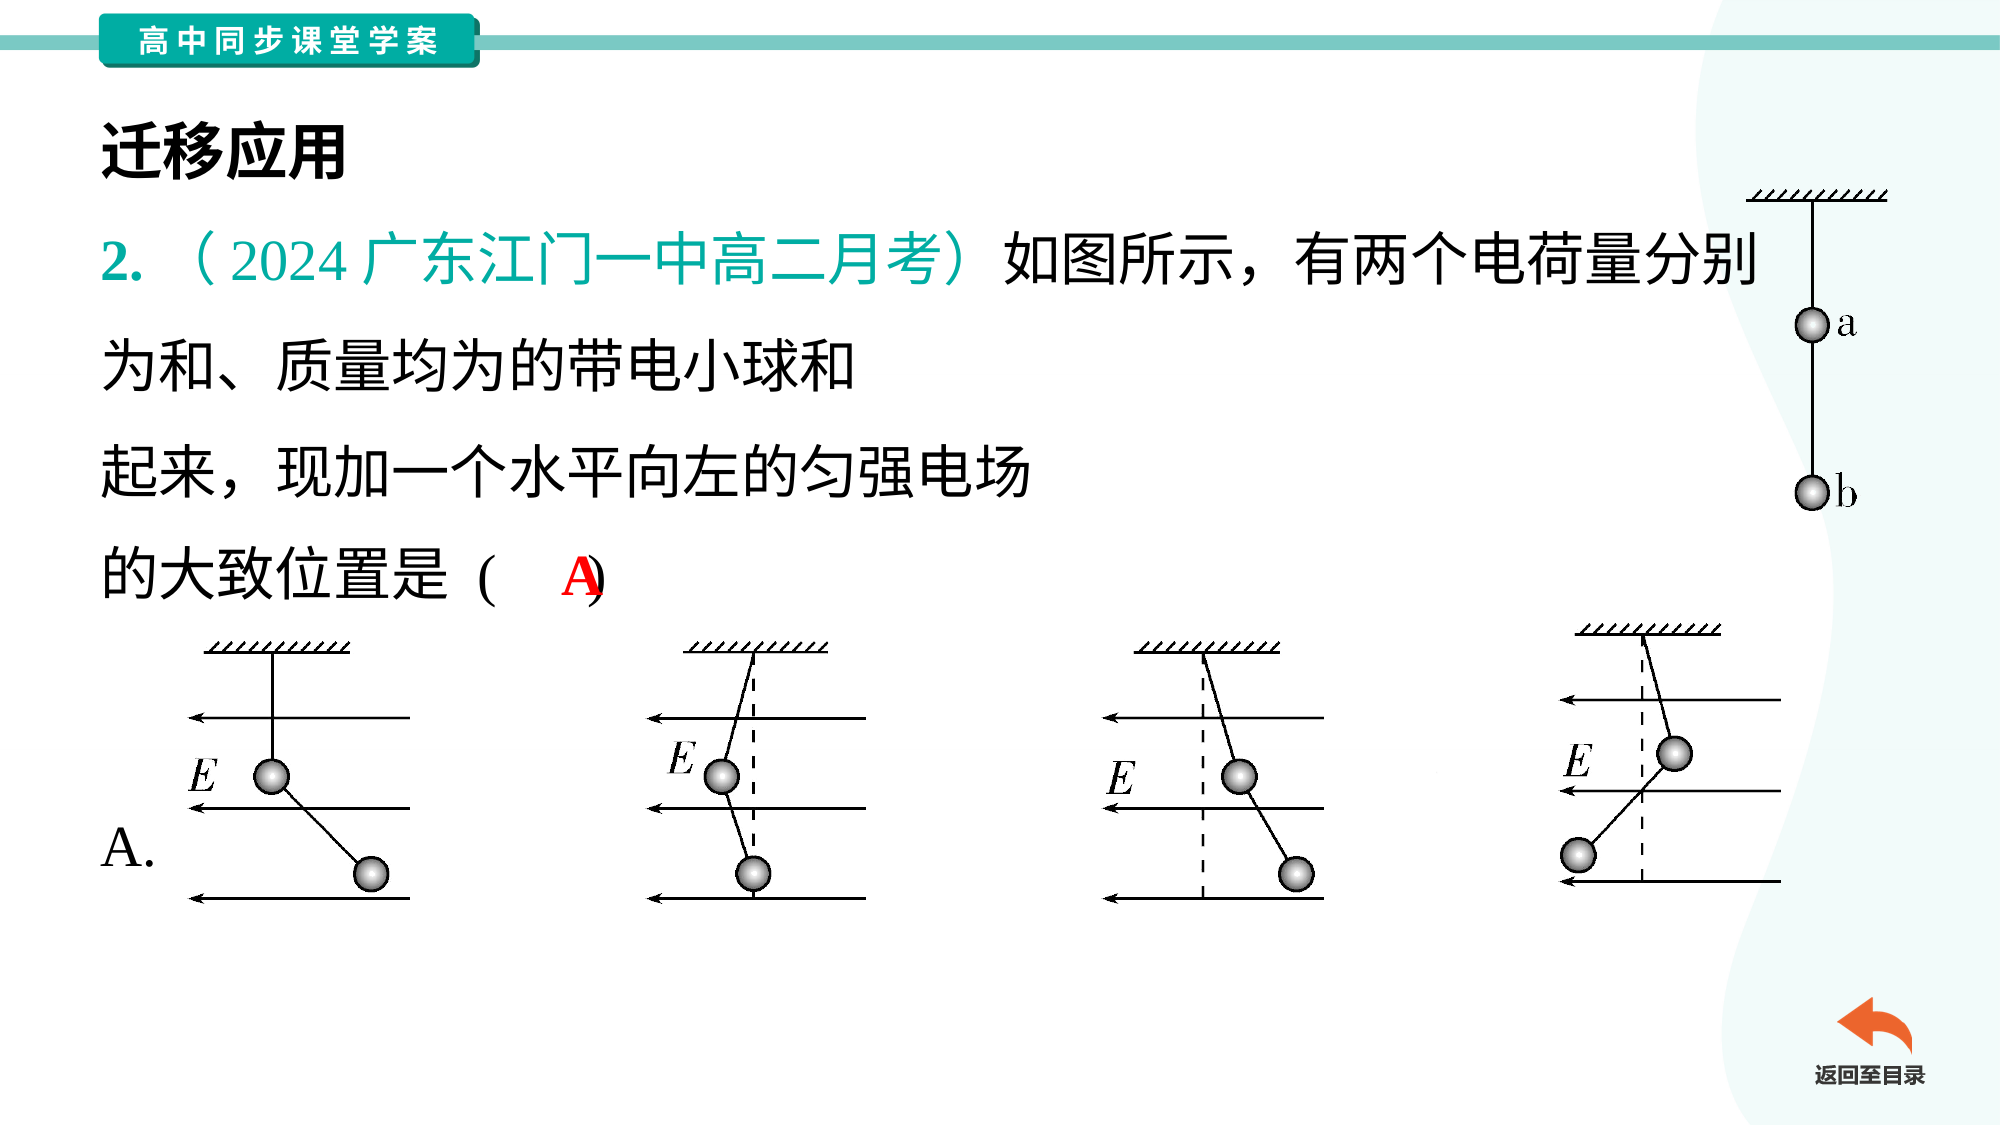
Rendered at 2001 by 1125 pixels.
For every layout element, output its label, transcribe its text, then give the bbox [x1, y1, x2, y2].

text_box A. B. C. D. [100, 606, 1899, 866]
text_box A [539, 502, 625, 596]
picture [0, 0, 2000, 1125]
text_box 迁移应用 [100, 76, 1899, 248]
